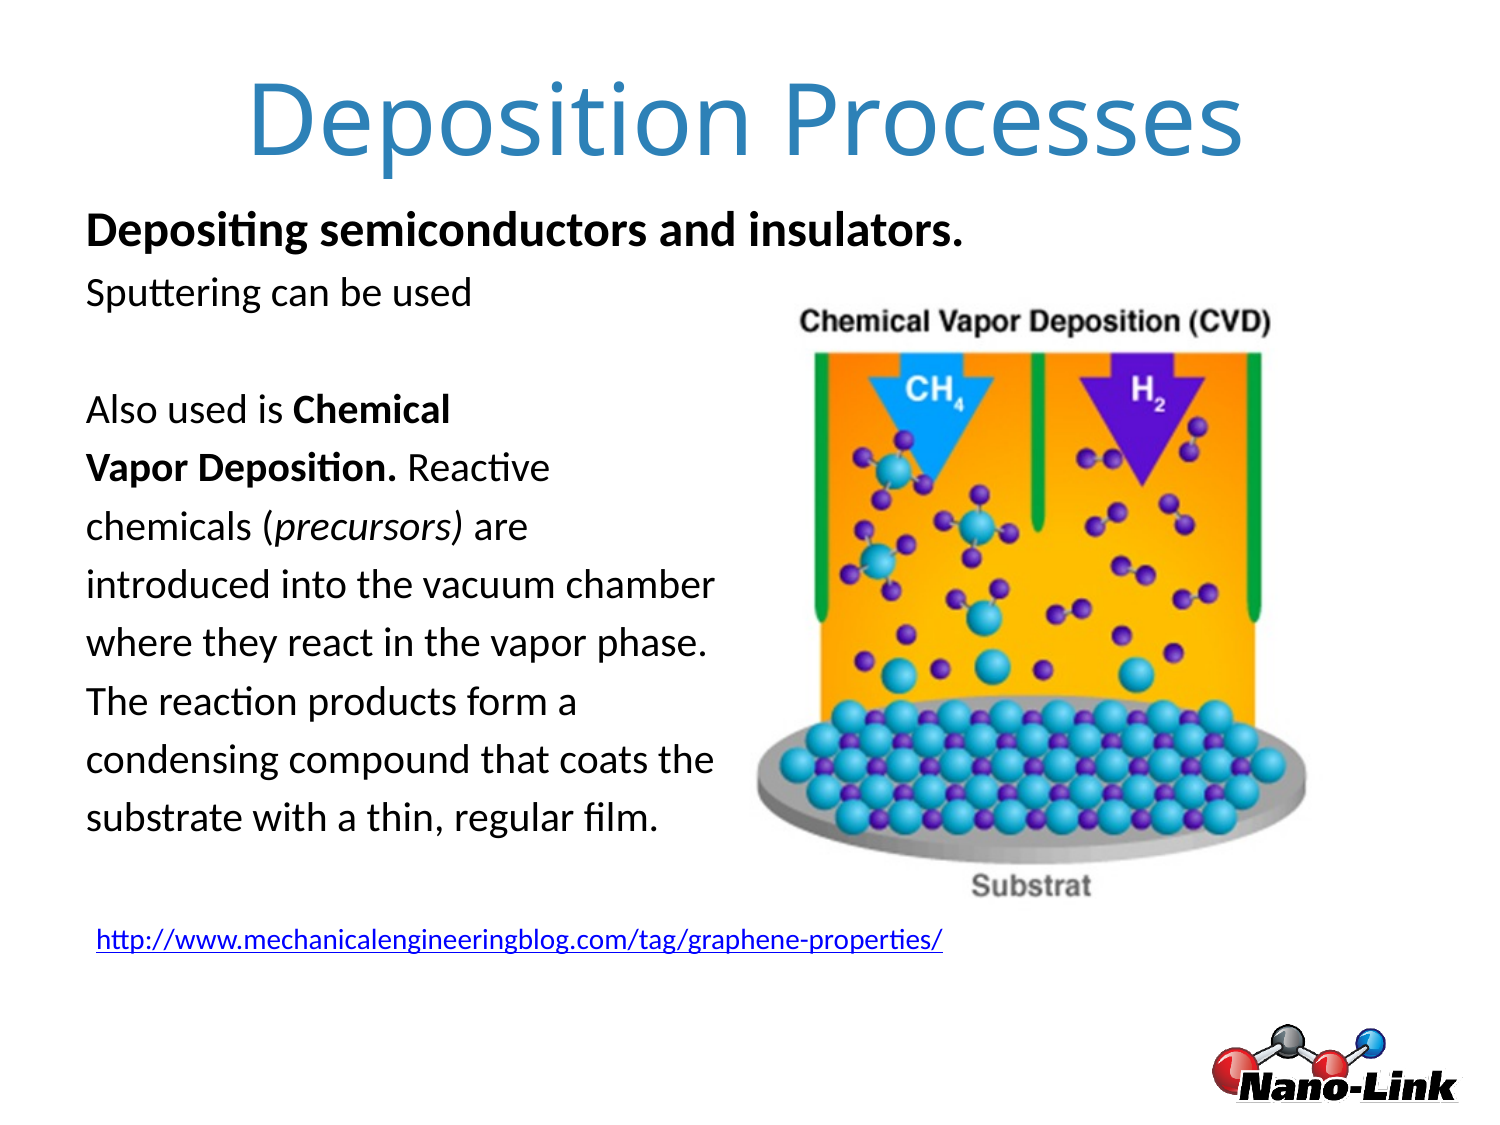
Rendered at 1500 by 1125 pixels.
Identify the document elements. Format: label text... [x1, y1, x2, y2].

text_box http://www.mechanicalengineeringblog.com/tag/graphene-properties/ [81, 912, 980, 963]
title Deposition Processes [70, 48, 1421, 189]
picture [716, 281, 1348, 914]
list Depositing semiconductors and insulators. Sputtering can be used Also used is Chemical Vapor Deposition. Reactive chemicals (precursors) are introduced into the vacuum chamber where they react in the vapor phase. The reaction products form a condensing compound that coats the substrate with a thin, regular film. [70, 189, 1421, 1005]
picture [1212, 1024, 1463, 1103]
